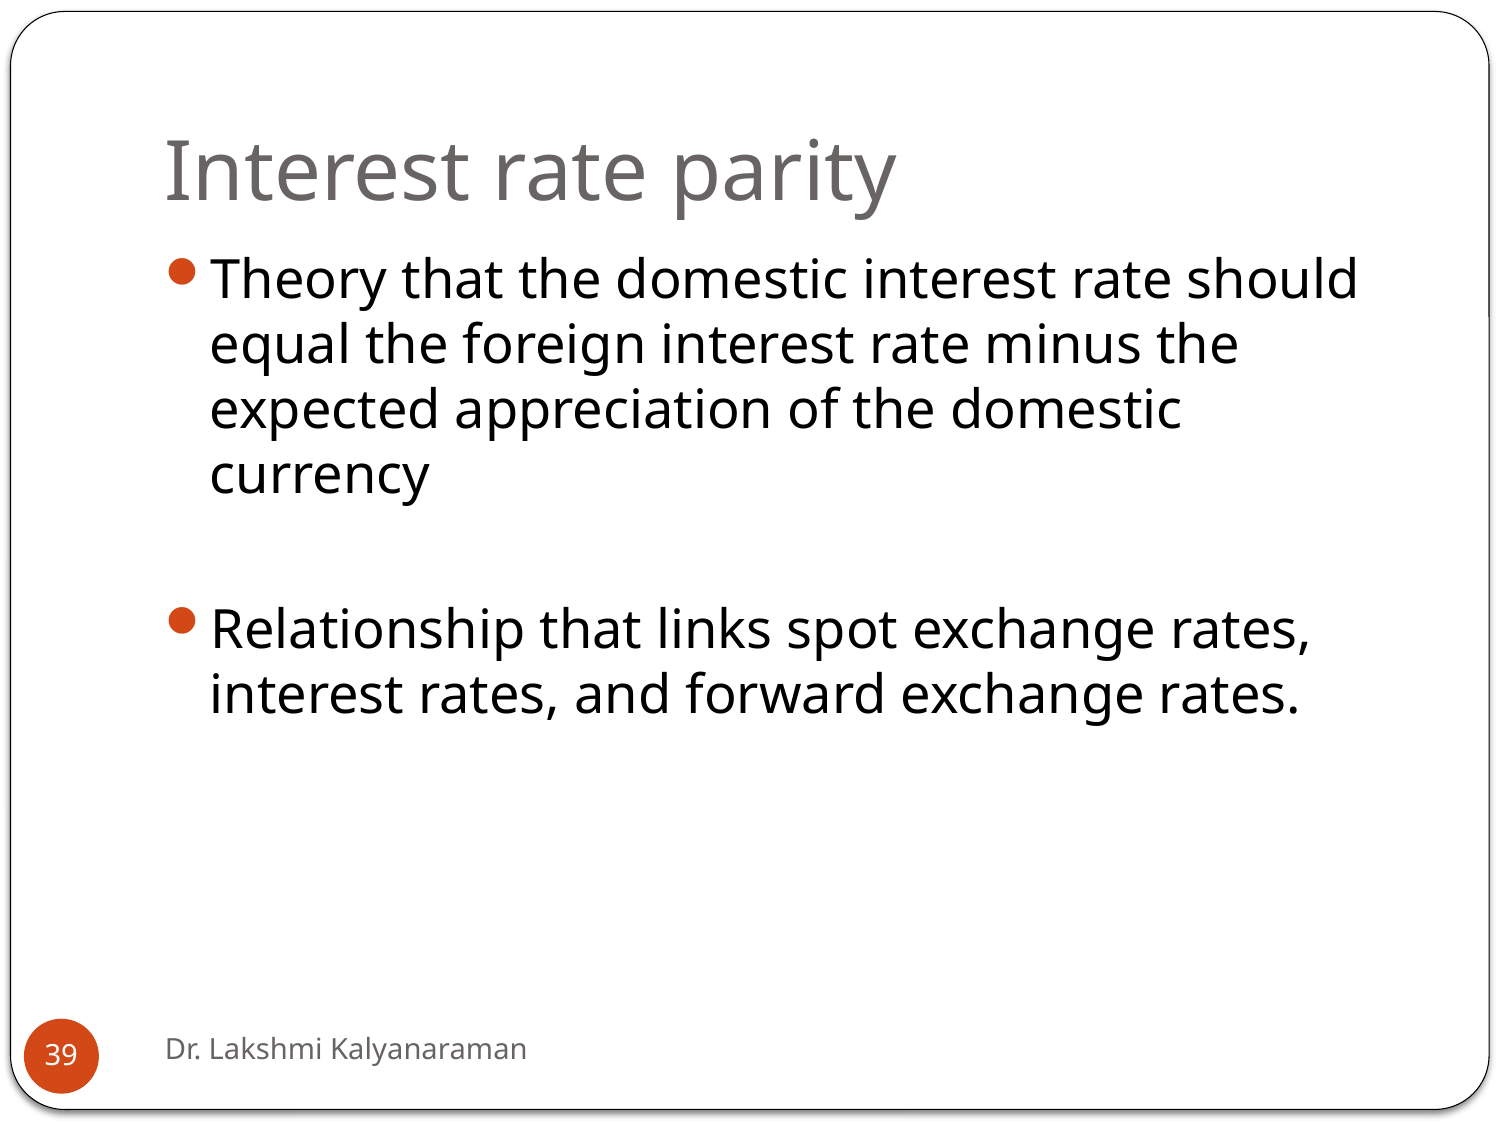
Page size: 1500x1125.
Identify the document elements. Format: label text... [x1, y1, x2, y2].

title Interest rate parity [150, 45, 1425, 233]
footer Dr. Lakshmi Kalyanaraman [150, 1012, 800, 1088]
list Theory that the domestic interest rate should equal the foreign interest rate minus the expected appreciation of the domestic currency Relationship that links spot exchange rates, interest rates, and forward exchange rates. [150, 237, 1425, 988]
slide_number 39 [23, 1018, 99, 1094]
